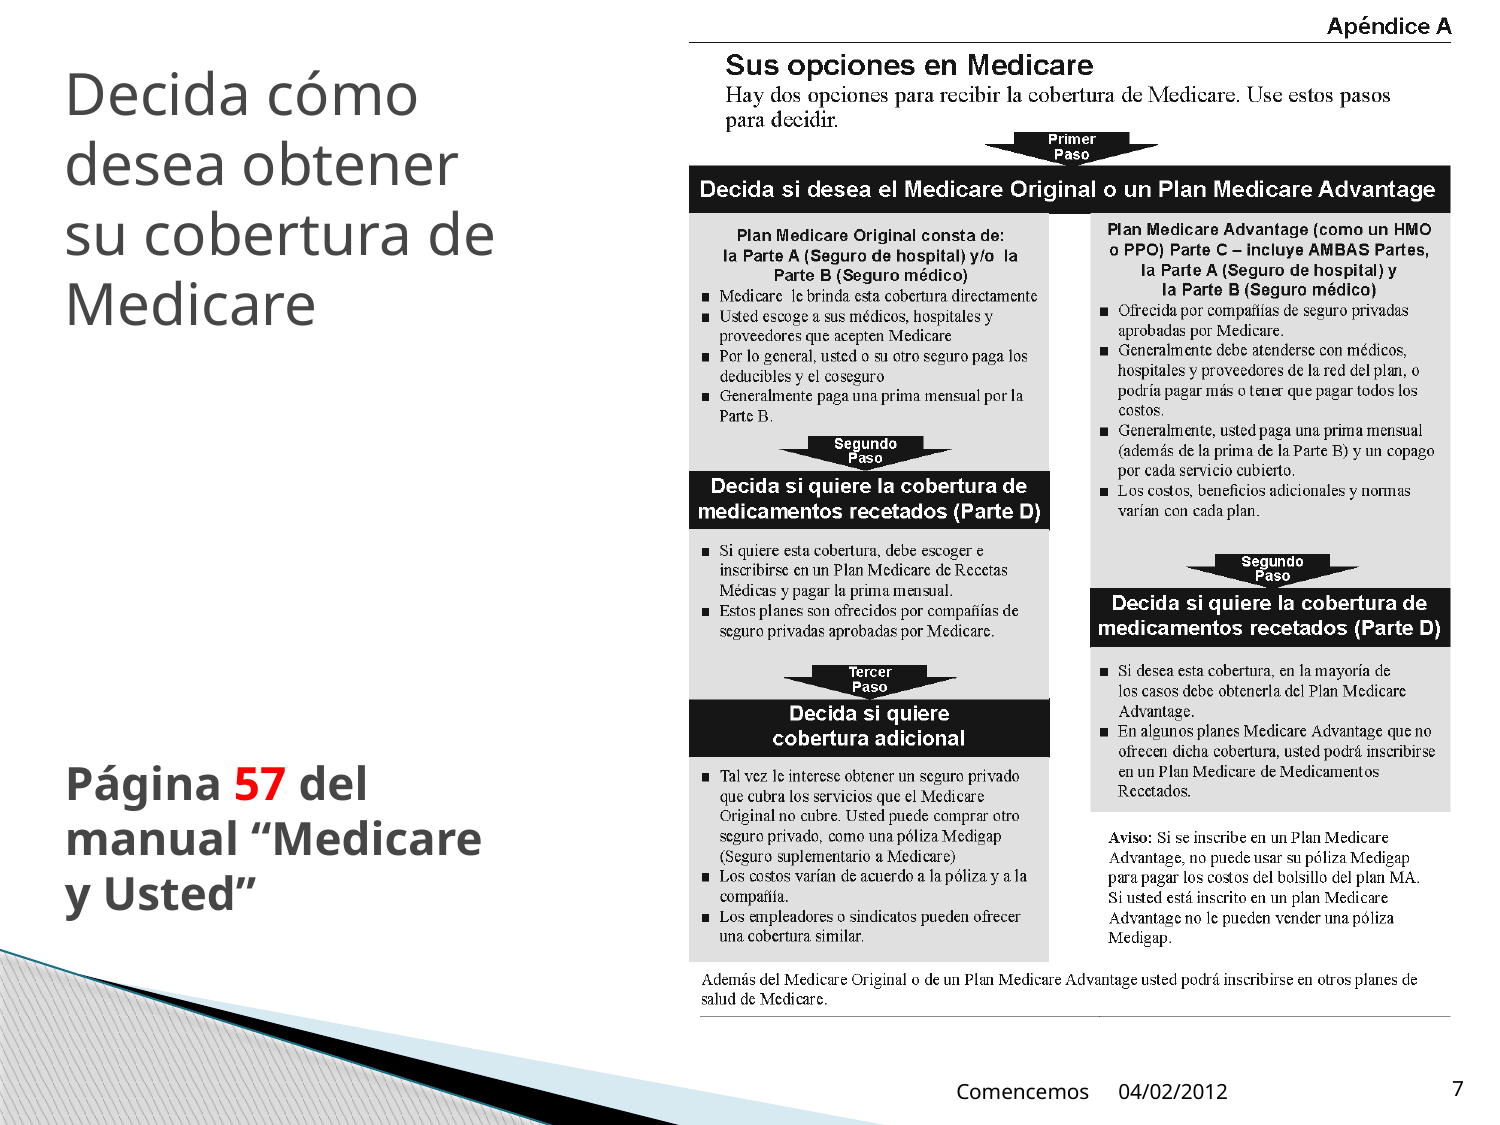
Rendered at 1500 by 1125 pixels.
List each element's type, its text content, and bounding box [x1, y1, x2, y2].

footer Comencemos [718, 1051, 1105, 1112]
picture [674, 0, 1463, 1026]
slide_number 7 [1418, 1051, 1479, 1112]
title Decida cómo desea obtener su cobertura de Medicare [50, 45, 525, 350]
text_box Página 57 del manual “Medicare y Usted” [49, 712, 513, 963]
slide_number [1105, 1051, 1418, 1112]
